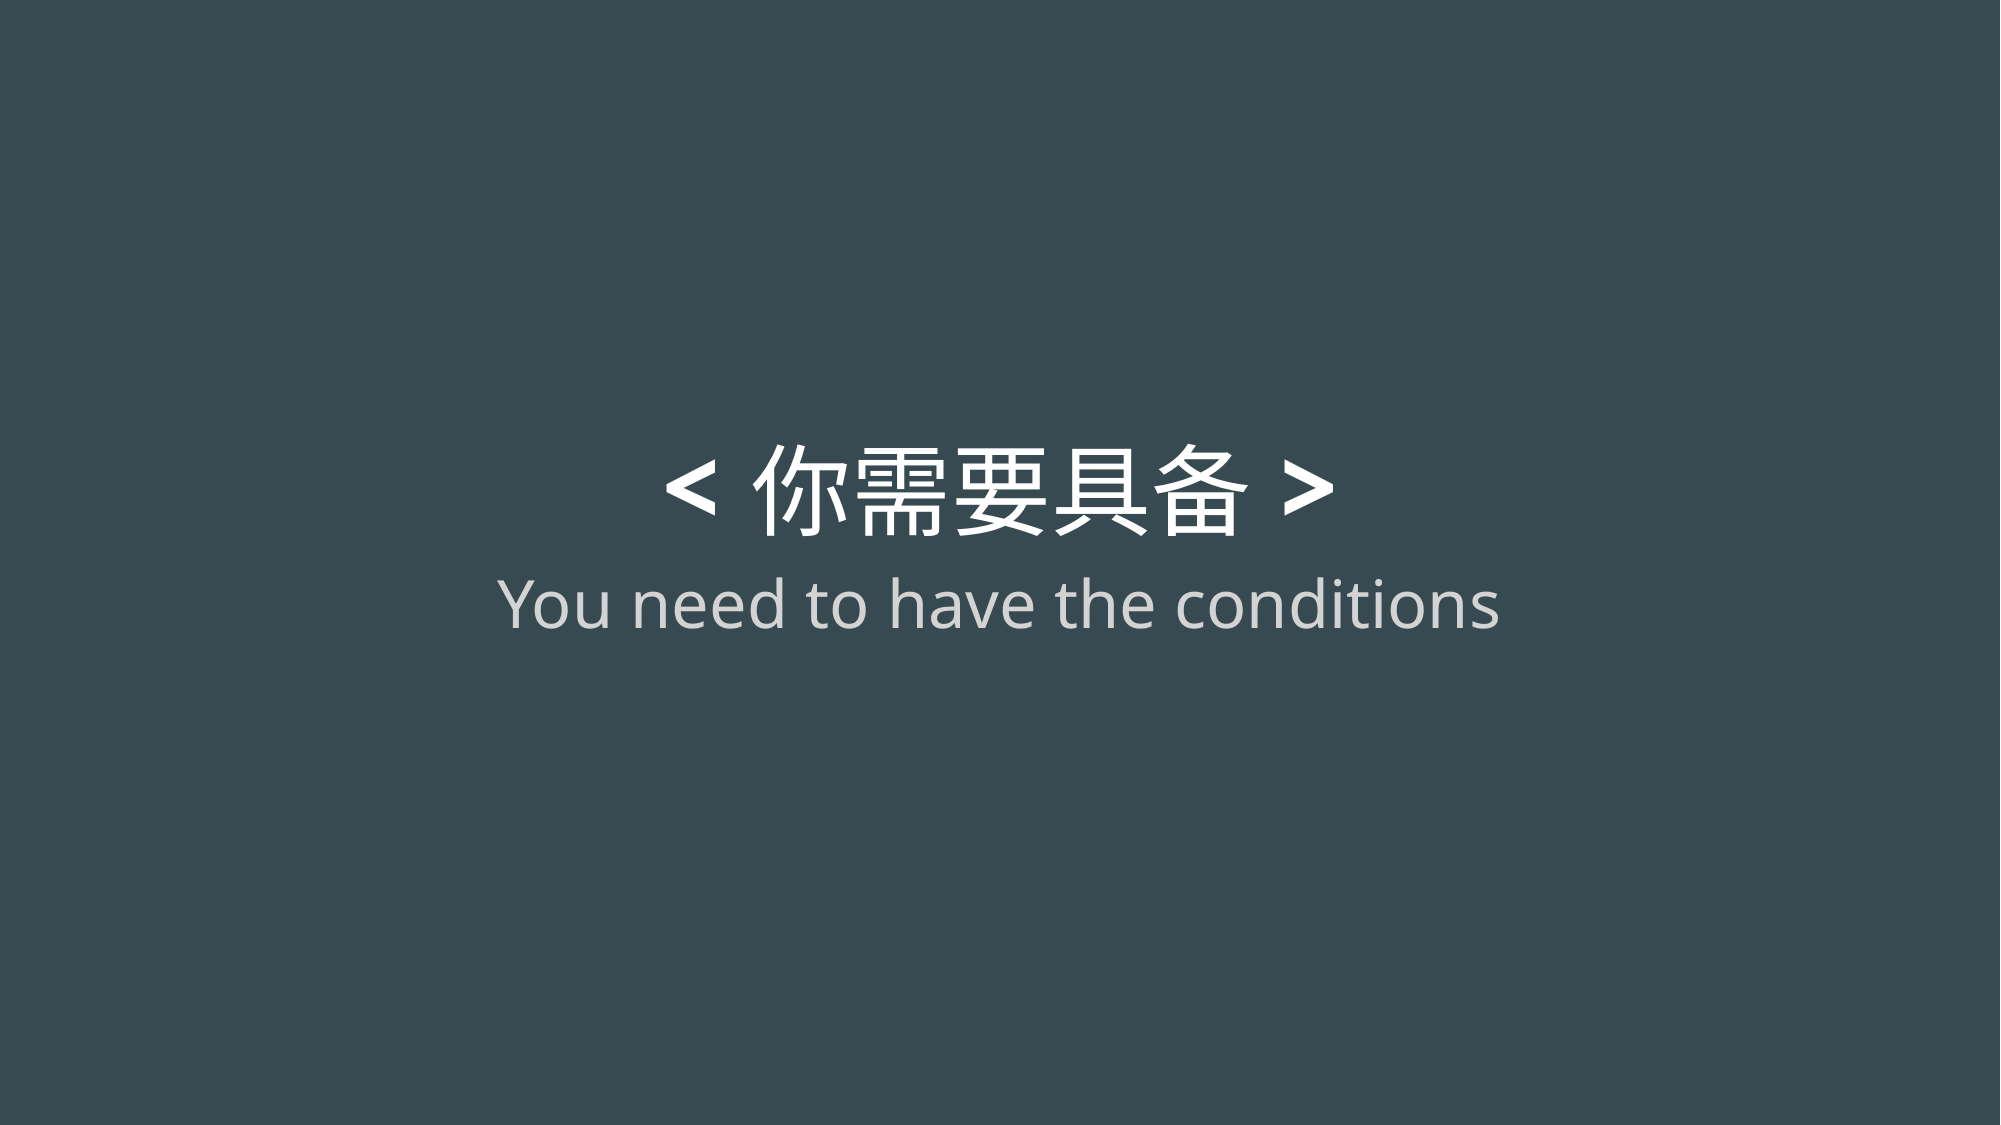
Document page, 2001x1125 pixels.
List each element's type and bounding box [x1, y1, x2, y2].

text_box [520, 408, 1480, 651]
